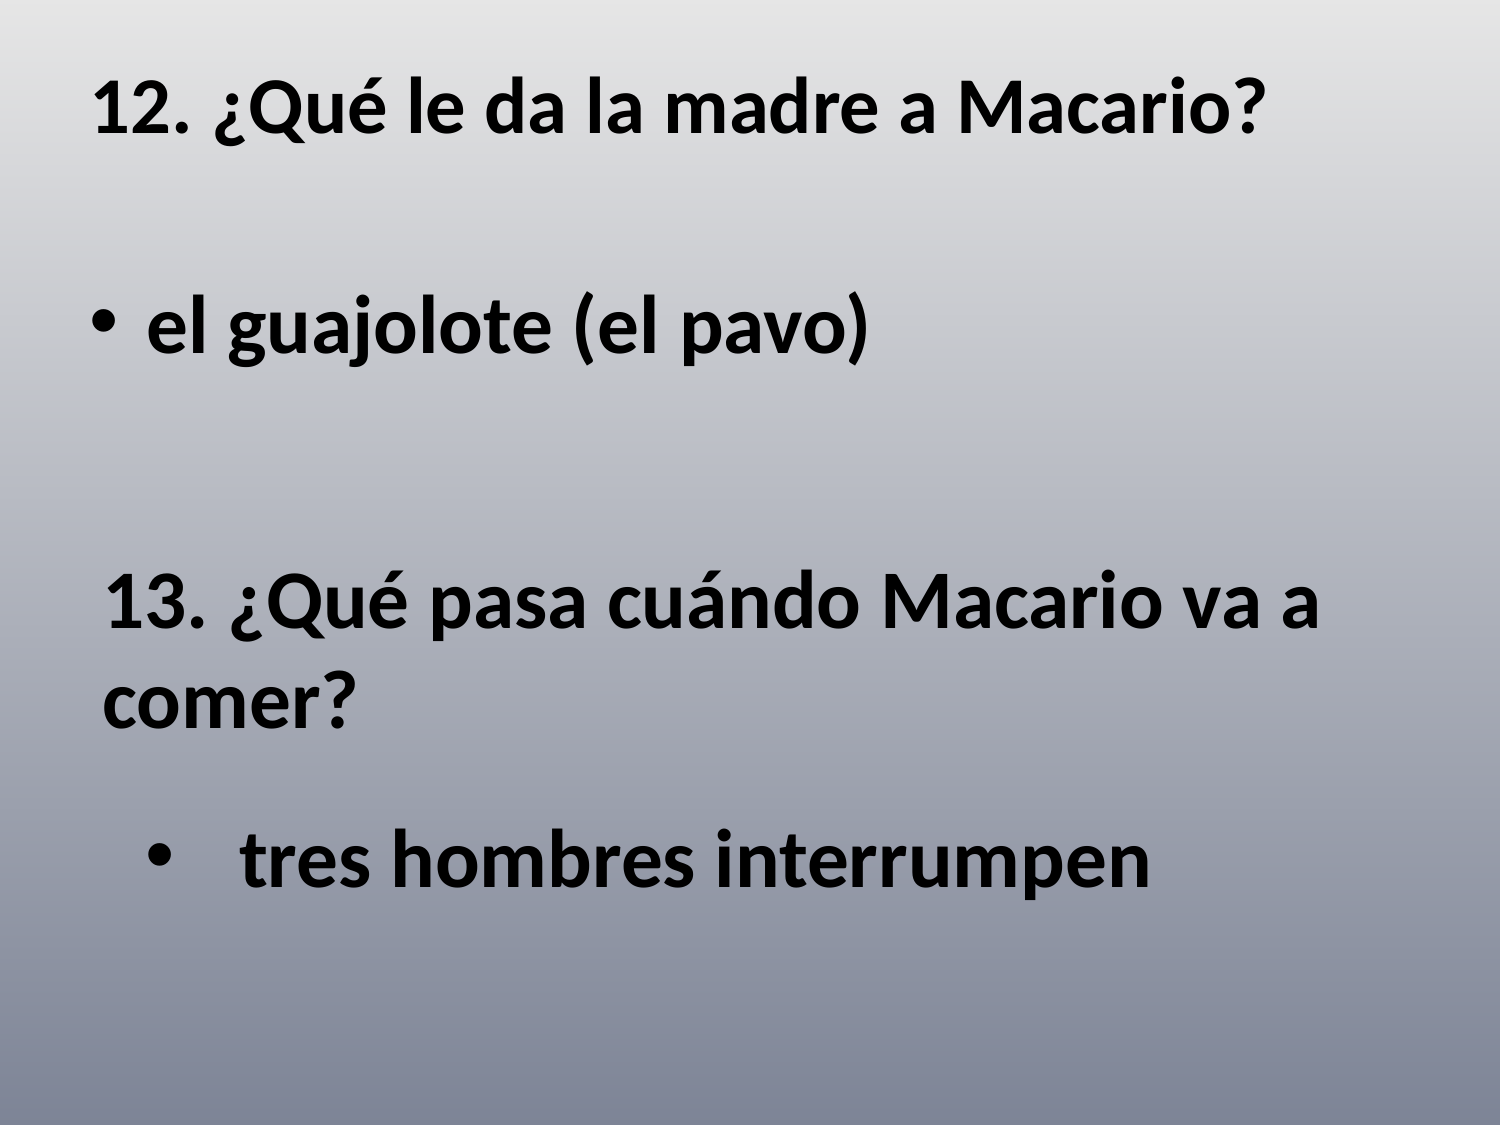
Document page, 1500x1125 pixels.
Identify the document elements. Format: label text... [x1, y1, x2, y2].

text_box 12. ¿Qué le da la madre a Macario? [74, 45, 1425, 233]
text_box 13. ¿Qué pasa cuándo Macario va a comer? [87, 537, 1425, 753]
text_box tres hombres interrumpen [130, 796, 1168, 912]
text_box el guajolote (el pavo) [74, 262, 1425, 475]
